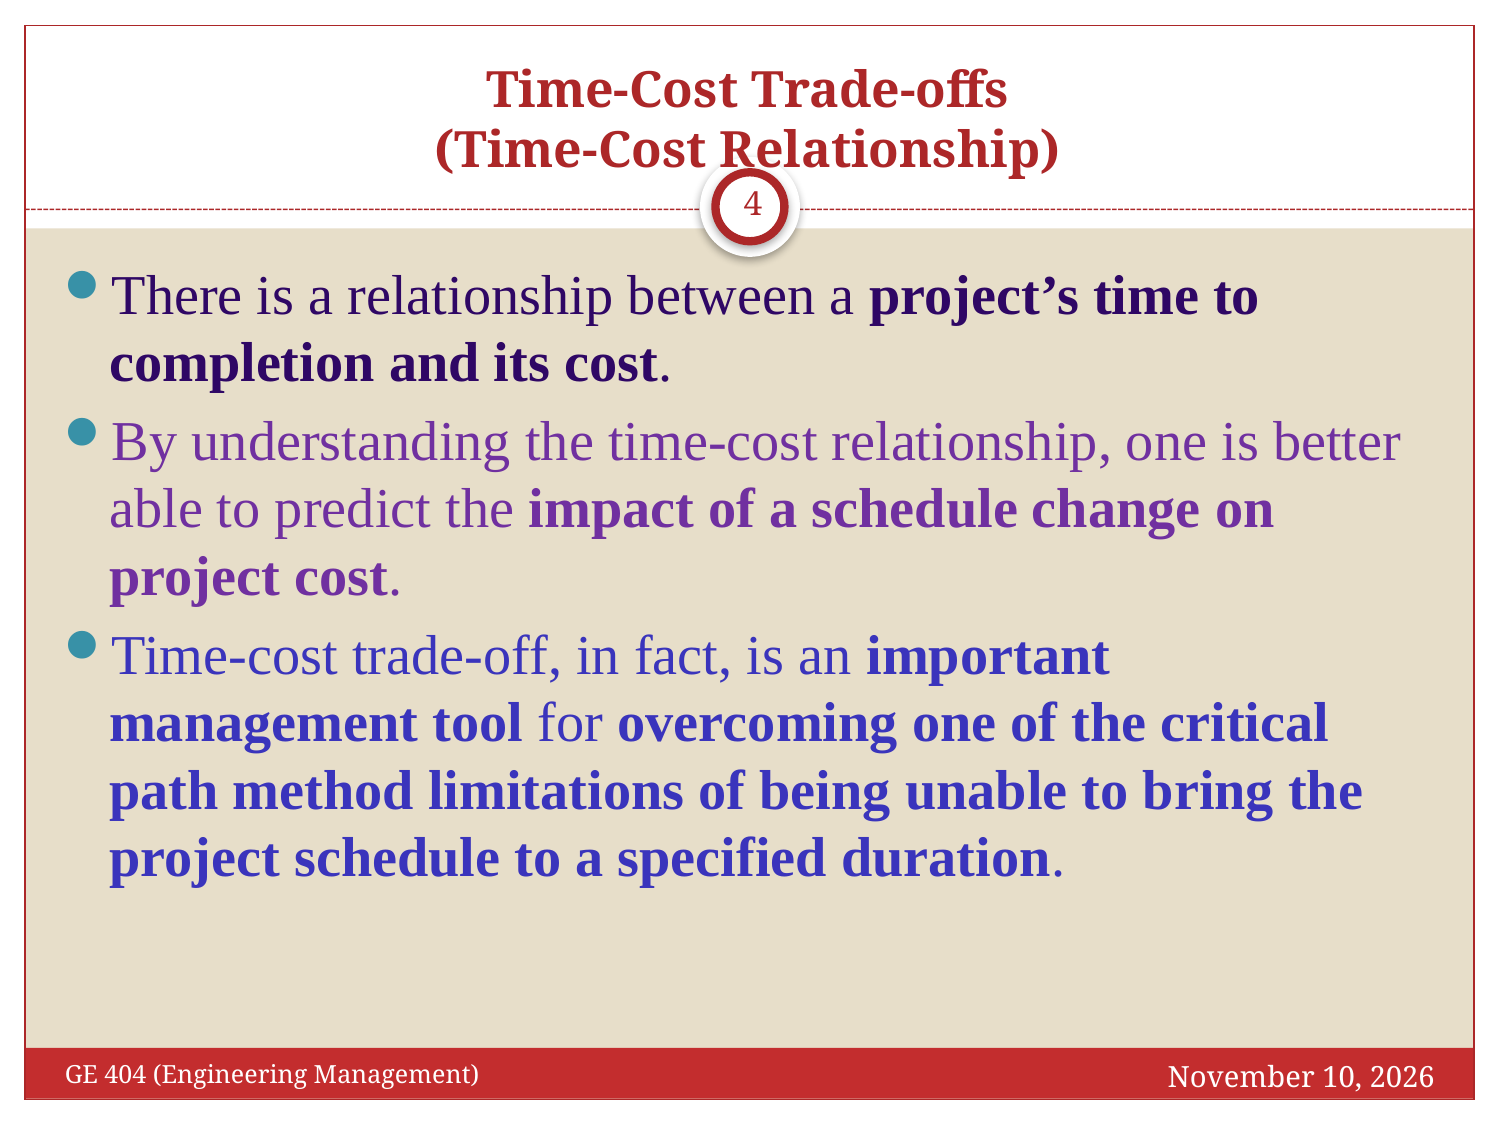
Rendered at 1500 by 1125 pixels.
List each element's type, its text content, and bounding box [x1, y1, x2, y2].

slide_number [950, 1050, 1450, 1111]
list There is a relationship between a project’s time to completion and its cost. By understanding the time-cost relationship, one is better able to predict the impact of a schedule change on project cost. Time-cost trade-off, in fact, is an important management tool for overcoming one of the critical path method limitations of being unable to bring the project schedule to a specified duration. [49, 250, 1445, 1001]
title Time-Cost Trade-offs (Time-Cost Relationship) [47, 60, 1448, 185]
footer GE 404 (Engineering Management) [50, 1051, 638, 1112]
slide_number 4 [715, 168, 791, 241]
